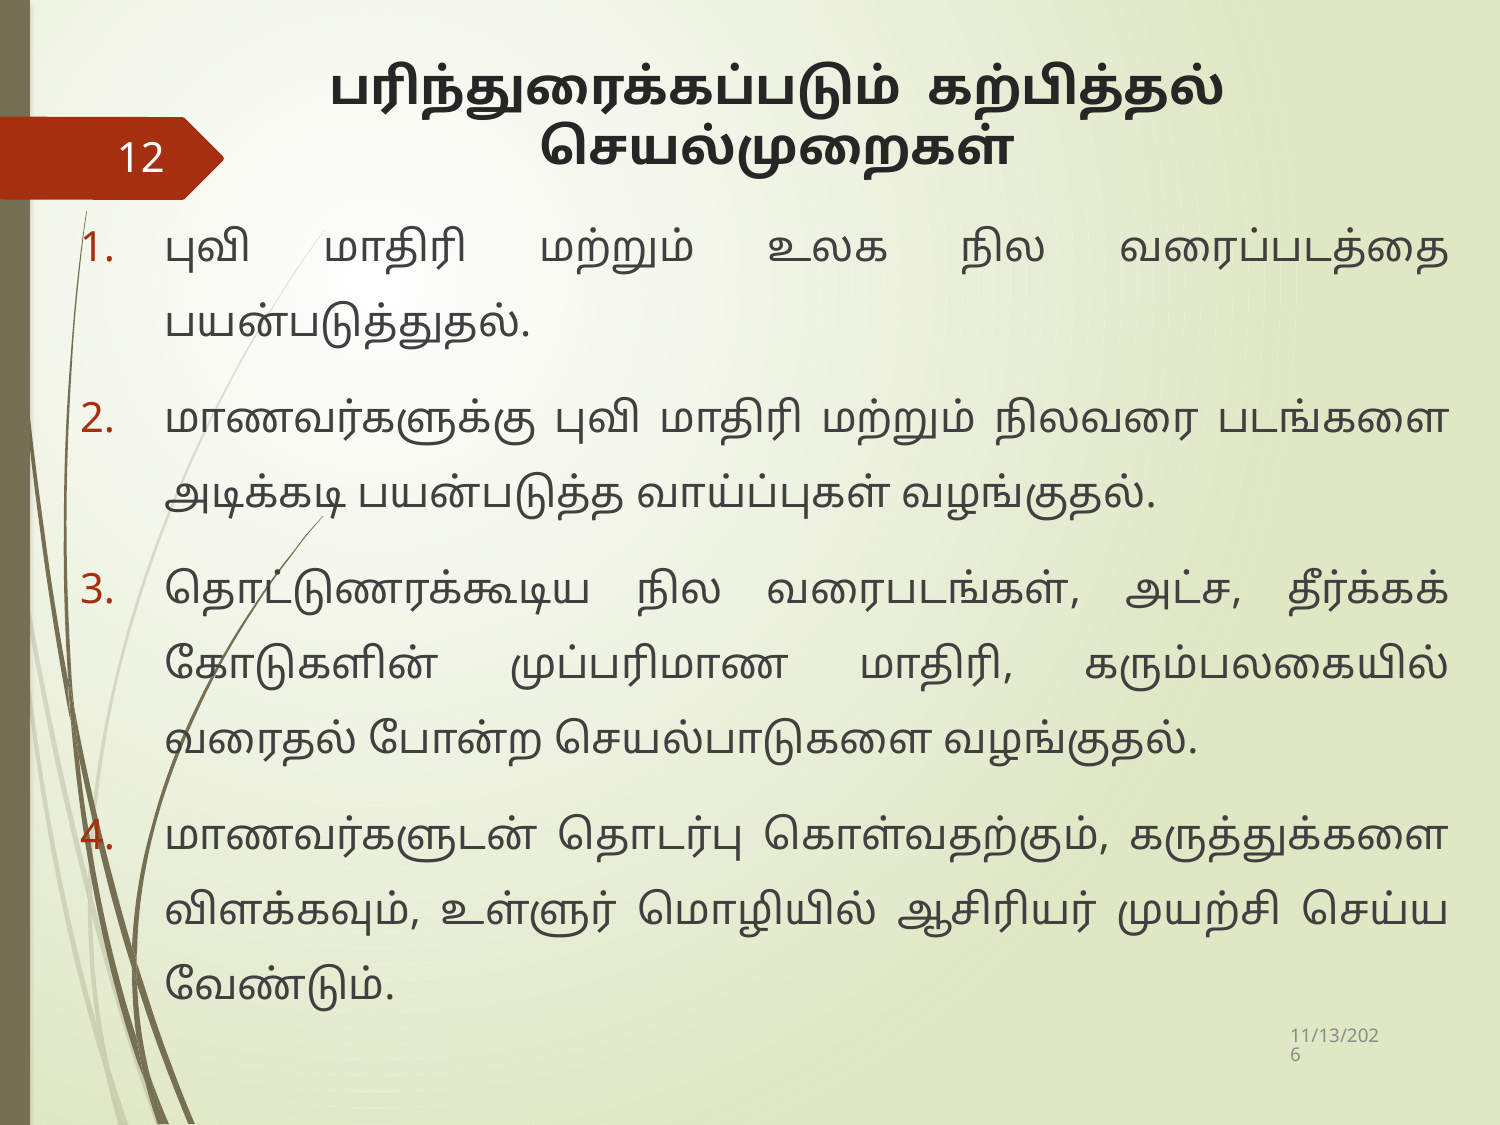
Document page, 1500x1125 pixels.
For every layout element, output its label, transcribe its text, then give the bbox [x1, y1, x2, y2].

title பரிந்துரைக்கப்படும் கற்பித்தல் செயல்முறைகள் [140, 46, 1415, 187]
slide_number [1275, 1006, 1401, 1068]
list புவி மாதிரி மற்றும் உலக நில வரைப்படத்தை பயன்படுத்துதல். மாணவர்களுக்கு புவி மாதிரி மற்றும் நிலவரை படங்களை அடிக்கடி பயன்படுத்த வாய்ப்புகள் வழங்குதல். தொட்டுணரக்கூடிய நில வரைபடங்கள், அட்ச, தீர்க்கக் கோடுகளின் முப்பரிமாண மாதிரி, கரும்பலகையில் வரைதல் போன்ற செயல்பாடுகளை வழங்குதல். மாணவர்களுடன் தொடர்பு கொள்வதற்கும், கருத்துக்களை விளக்கவும், உள்ளுர் மொழியில் ஆசிரியர் முயற்சி செய்ய வேண்டும். [46, 187, 1465, 1079]
slide_number 12 [83, 129, 180, 190]
